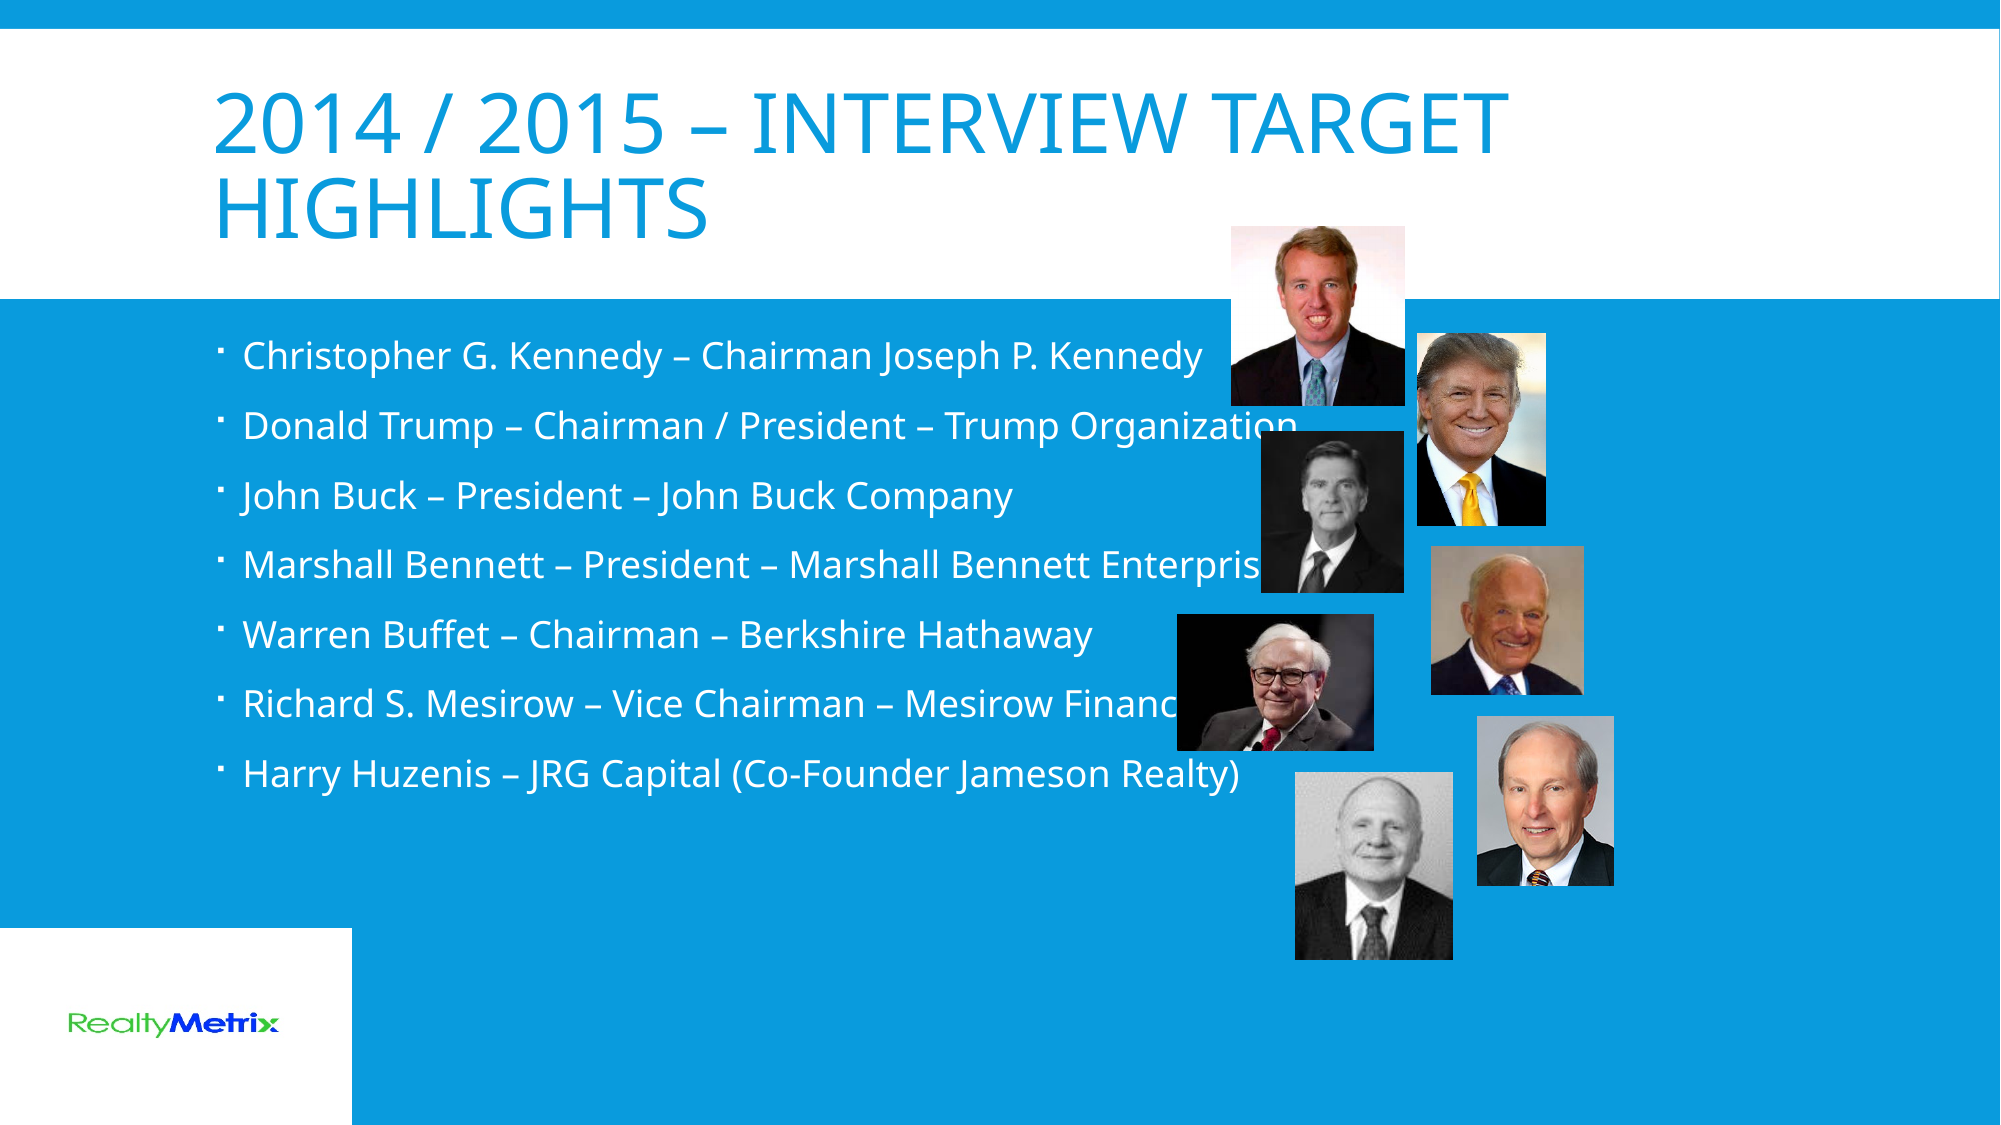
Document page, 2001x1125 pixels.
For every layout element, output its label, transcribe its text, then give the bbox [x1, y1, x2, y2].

picture [1296, 773, 1452, 959]
title 2014 / 2015 – Interview Target Highlights [197, 46, 1803, 295]
picture [1418, 334, 1545, 525]
picture [1230, 226, 1406, 405]
picture [1261, 431, 1403, 592]
list Christopher G. Kennedy – Chairman Joseph P. Kennedy Donald Trump – Chairman / President – Trump Organization John Buck – President – John Buck Company Marshall Bennett – President – Marshall Bennett Enterprises Warren Buffet – Chairman – Berkshire Hathaway Richard S. Mesirow – Vice Chairman – Mesirow Financial Harry Huzenis – JRG Capital (Co-Founder Jameson Realty) [197, 329, 1803, 1020]
picture [1432, 547, 1583, 694]
picture [1478, 717, 1613, 885]
picture [0, 929, 351, 1125]
picture [1178, 615, 1373, 750]
